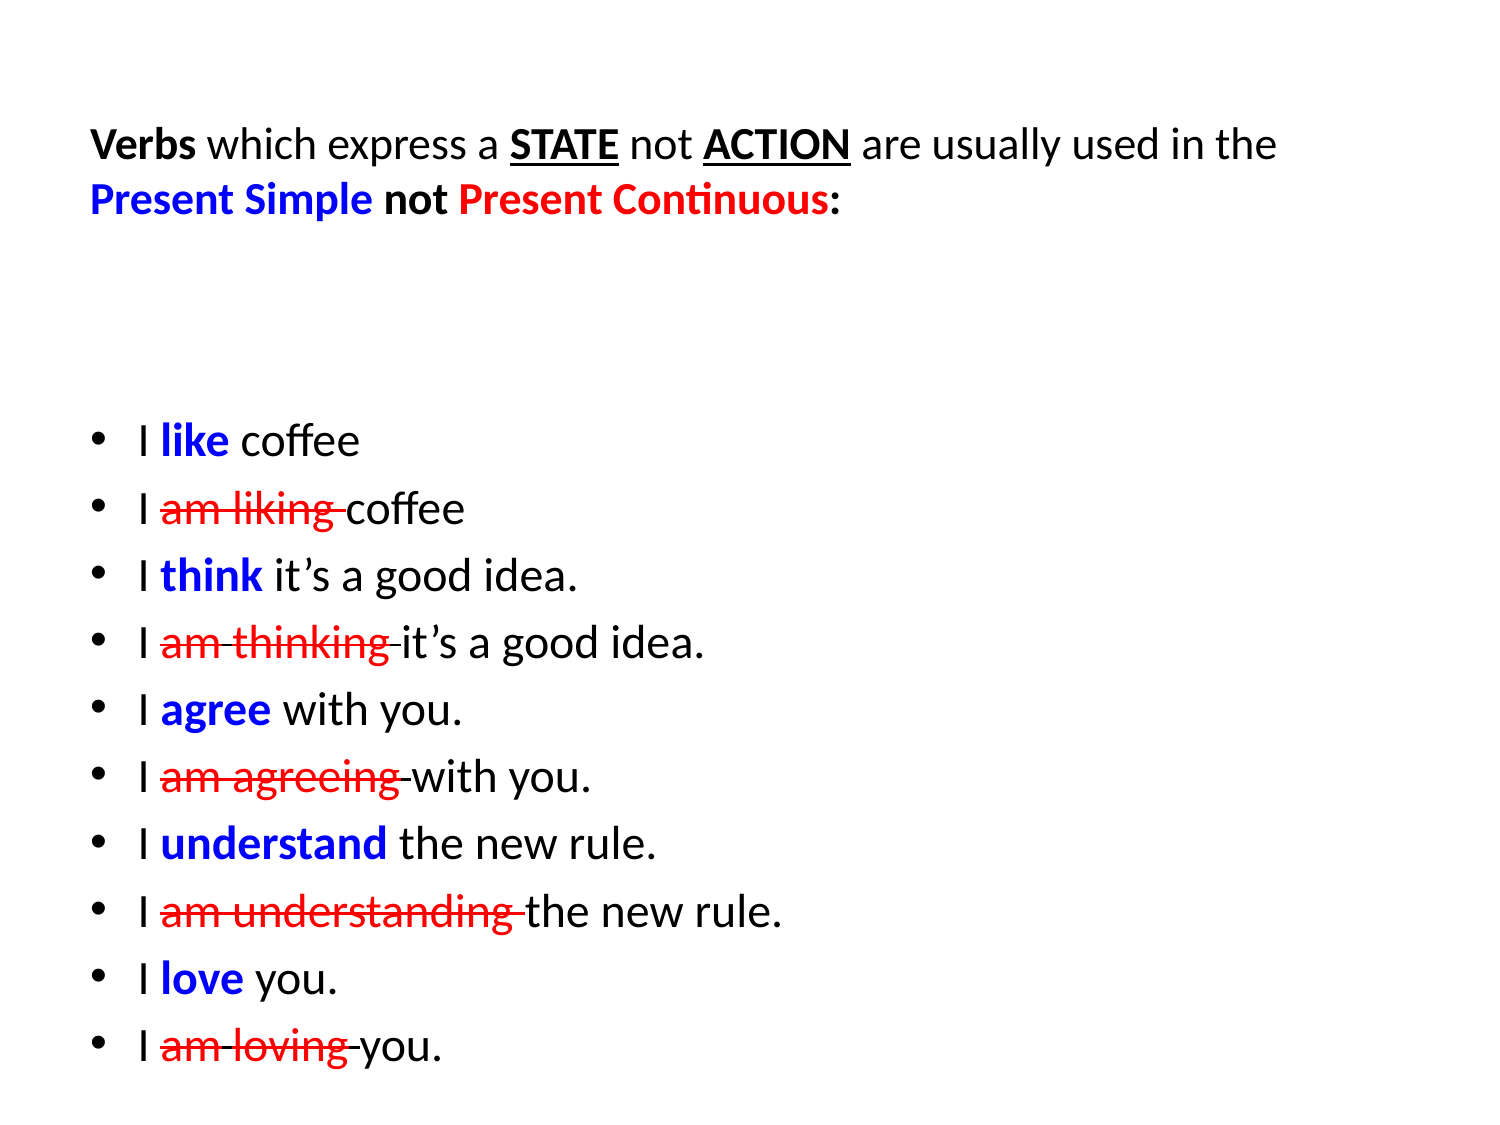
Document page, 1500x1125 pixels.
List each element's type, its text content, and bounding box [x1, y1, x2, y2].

title Verbs which express a STATE not ACTION are usually used in the Present Simple not Present Continuous: [75, 45, 1425, 233]
list I like coffee I am liking coffee I think it’s a good idea. I am thinking it’s a good idea. I agree with you. I am agreeing with you. I understand the new rule. I am understanding the new rule. I love you. I am loving you. [75, 267, 1500, 1083]
